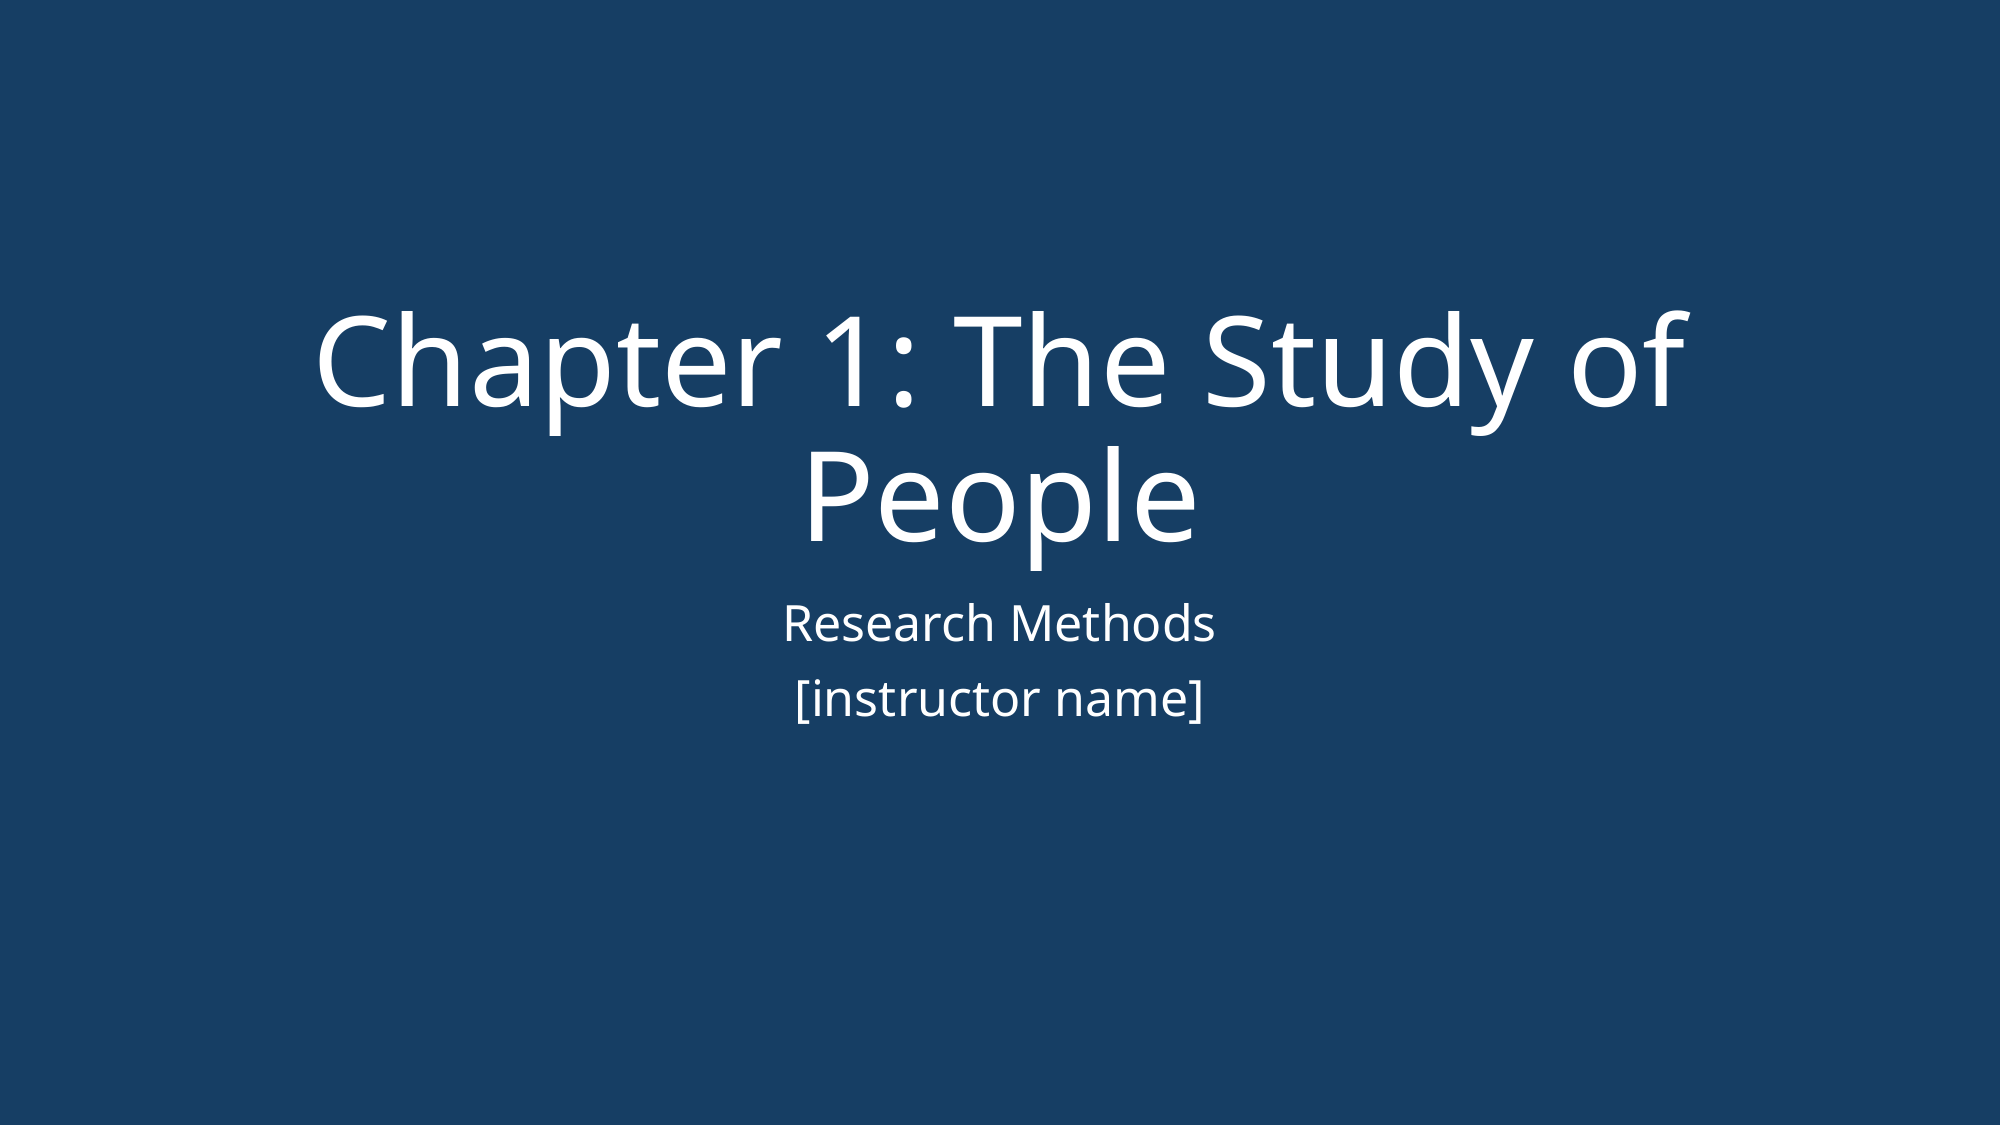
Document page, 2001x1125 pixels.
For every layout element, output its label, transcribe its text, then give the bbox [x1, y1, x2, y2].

subtitle Research Methods [instructor name] [249, 590, 1750, 863]
title Chapter 1: The Study of People [249, 184, 1750, 576]
